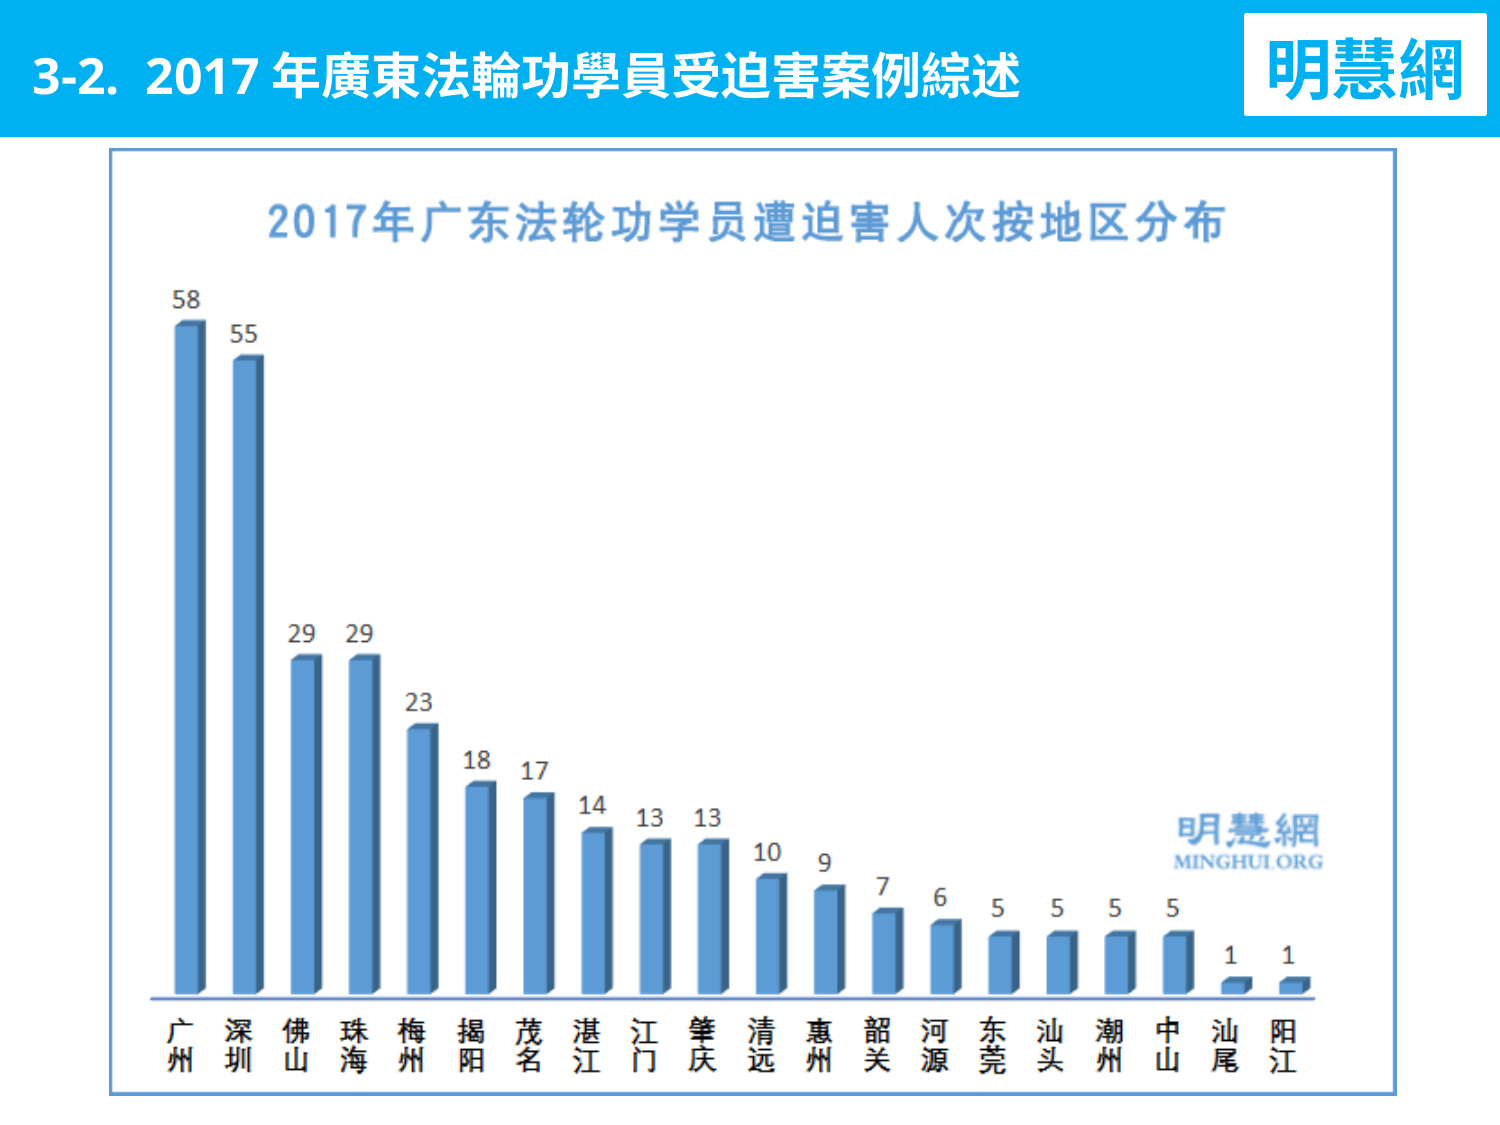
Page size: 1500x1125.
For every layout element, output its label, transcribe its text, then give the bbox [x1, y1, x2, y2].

text_box [0, 0, 1500, 138]
text_box 3-2. 2017年廣東法輪功學員受迫害案例綜述 [17, 37, 1244, 113]
picture [108, 148, 1397, 1096]
text_box 明慧網 [1244, 13, 1487, 116]
